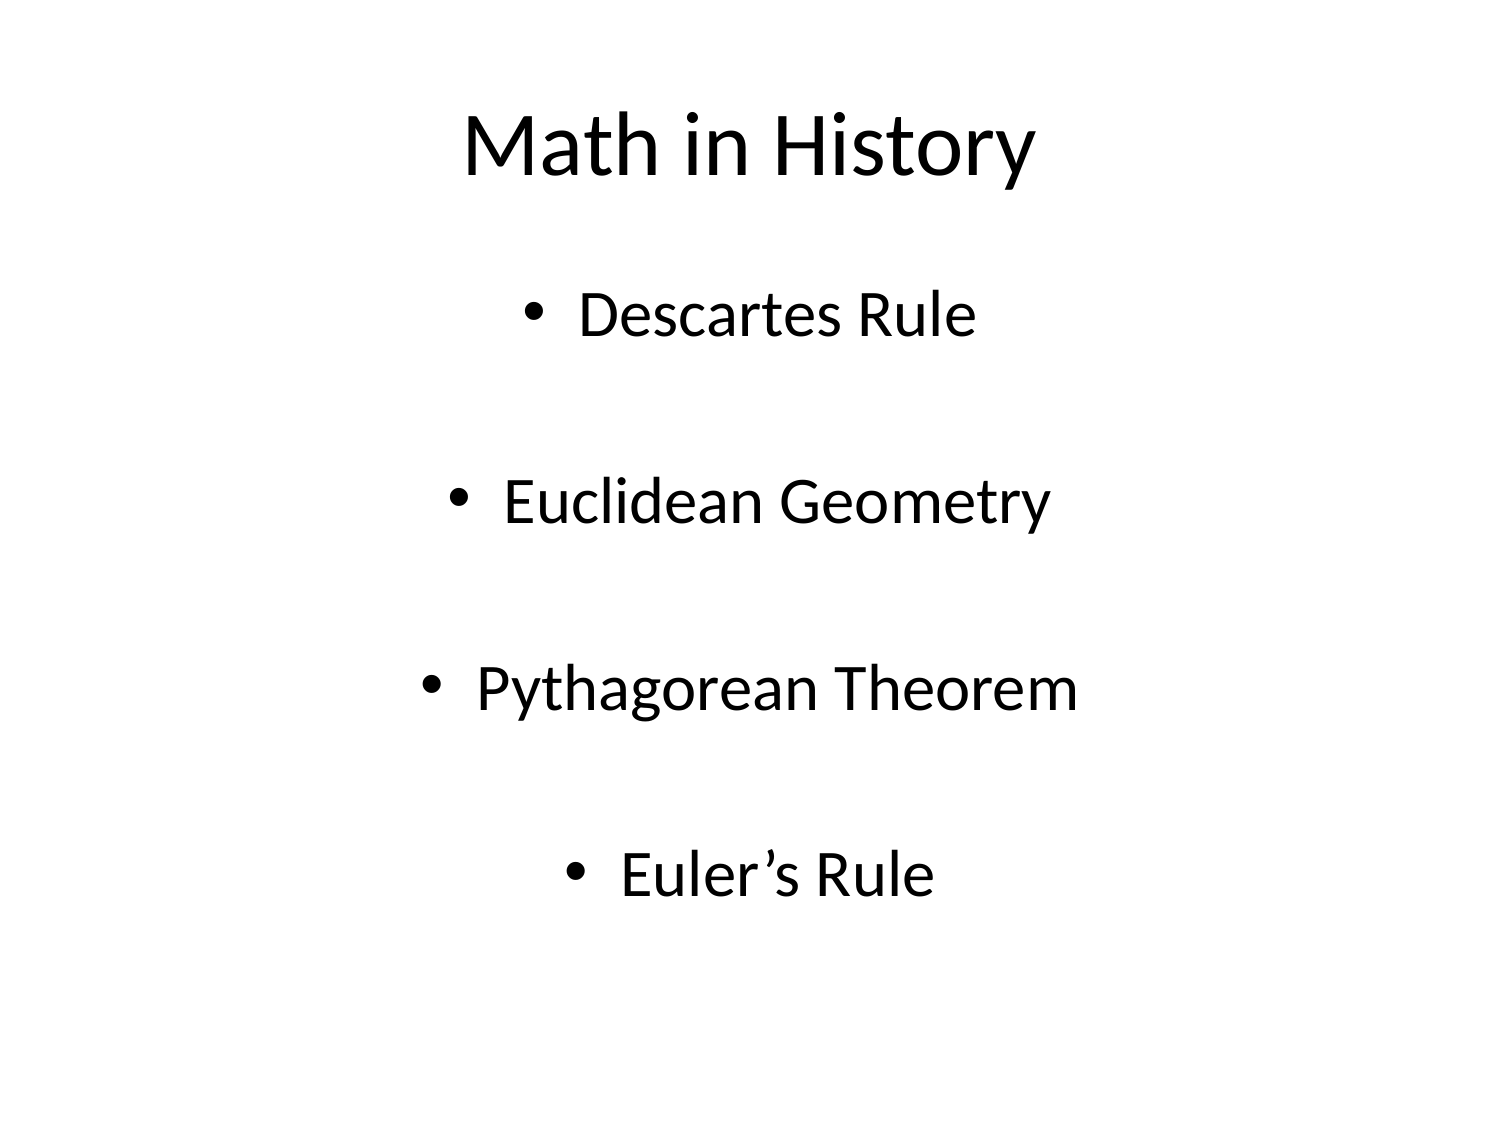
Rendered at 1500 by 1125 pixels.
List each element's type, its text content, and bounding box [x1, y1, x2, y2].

list Descartes Rule Euclidean Geometry Pythagorean Theorem Euler’s Rule [75, 262, 1425, 1005]
title Math in History [75, 45, 1425, 233]
